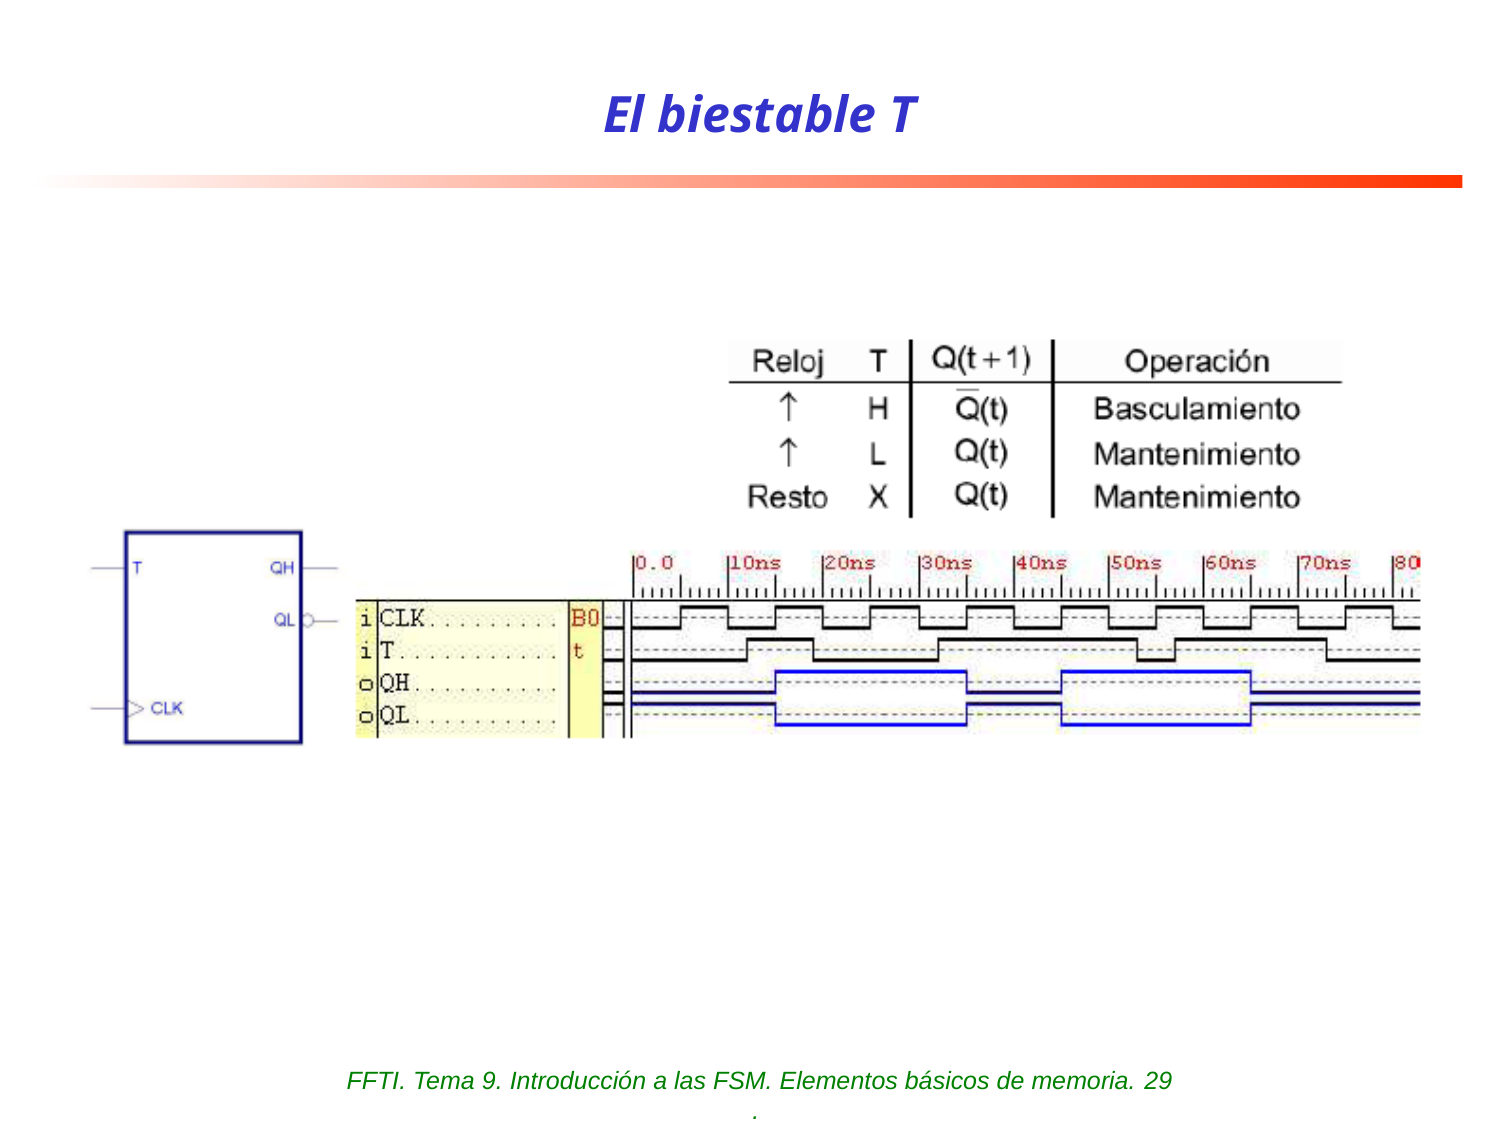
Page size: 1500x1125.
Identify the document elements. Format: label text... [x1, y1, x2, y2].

title El biestable T [68, 49, 1451, 176]
picture [40, 321, 1454, 748]
footer FFTI. Tema 9. Introducción a las FSM. Elementos básicos de memoria. 29 . [68, 1056, 1451, 1103]
